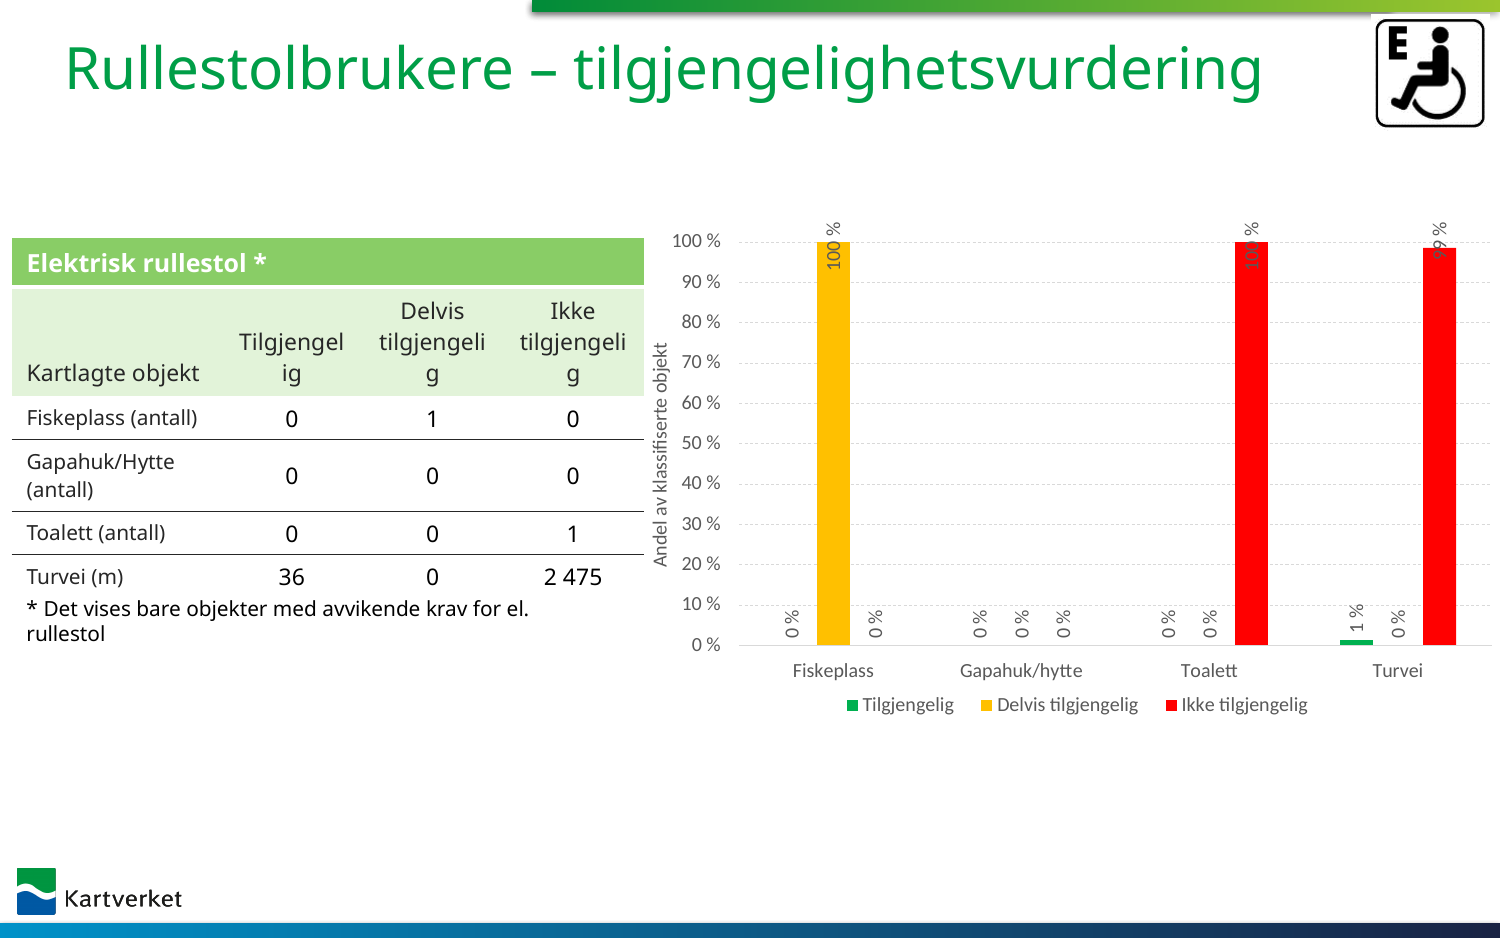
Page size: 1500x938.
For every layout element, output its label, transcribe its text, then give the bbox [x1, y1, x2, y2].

table_cell Turvei (m) [12, 555, 222, 588]
table_cell 0 [222, 396, 362, 439]
table_cell Gapahuk/Hytte (antall) [12, 440, 222, 511]
table_cell 0 [362, 440, 503, 511]
table_cell 36 [222, 555, 362, 588]
picture [643, 218, 1500, 728]
table_cell 0 [503, 440, 638, 511]
table_cell 0 [362, 555, 503, 588]
table_cell 1 [362, 396, 503, 439]
table_header Elektrisk rullestol * [12, 238, 638, 285]
text_box Rullestolbrukere – tilgjengelighetsvurdering [49, 12, 1372, 109]
table_cell 2 475 [503, 555, 638, 598]
table_cell 0 [222, 440, 362, 511]
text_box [1371, 13, 1491, 133]
table_cell 0 [222, 512, 362, 554]
table_cell 1 [503, 512, 638, 554]
table_cell Fiskeplass (antall) [12, 396, 222, 439]
table_cell Tilgjengelig [222, 289, 362, 396]
table_cell Ikke tilgjengelig [503, 289, 638, 396]
table_cell 0 [503, 396, 638, 439]
text_box * Det vises bare objekter med avvikende krav for el. rullestol [11, 588, 597, 653]
table_cell 0 [362, 512, 503, 554]
table_cell Delvis tilgjengelig [362, 289, 503, 396]
table_cell Kartlagte objekt [12, 289, 222, 396]
table_cell Toalett (antall) [12, 512, 222, 554]
